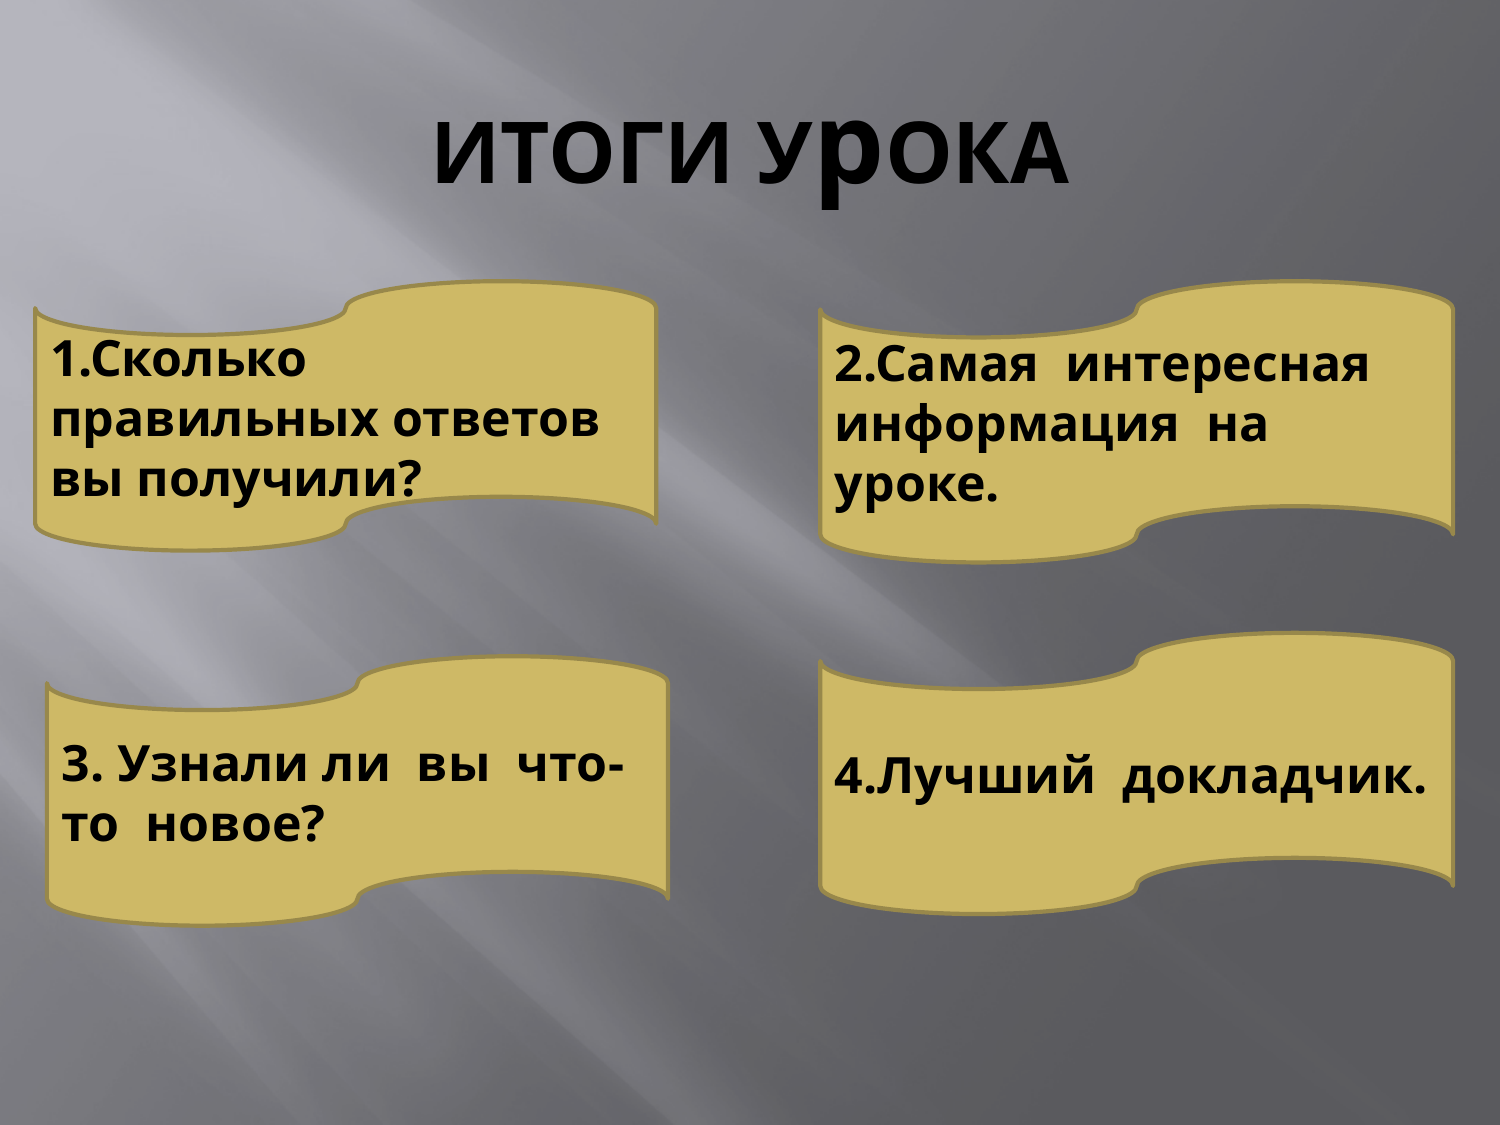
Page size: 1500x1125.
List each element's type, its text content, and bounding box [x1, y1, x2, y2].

text_box 1.Сколько правильных ответов вы получили? [33, 279, 659, 553]
text_box 3. Узнали ли вы что-то новое? [44, 654, 671, 928]
text_box 4.Лучший докладчик. [818, 630, 1456, 917]
title ИТОГИ УрОКА [75, 45, 1425, 233]
text_box 2.Самая интересная информация на уроке. [818, 279, 1456, 565]
